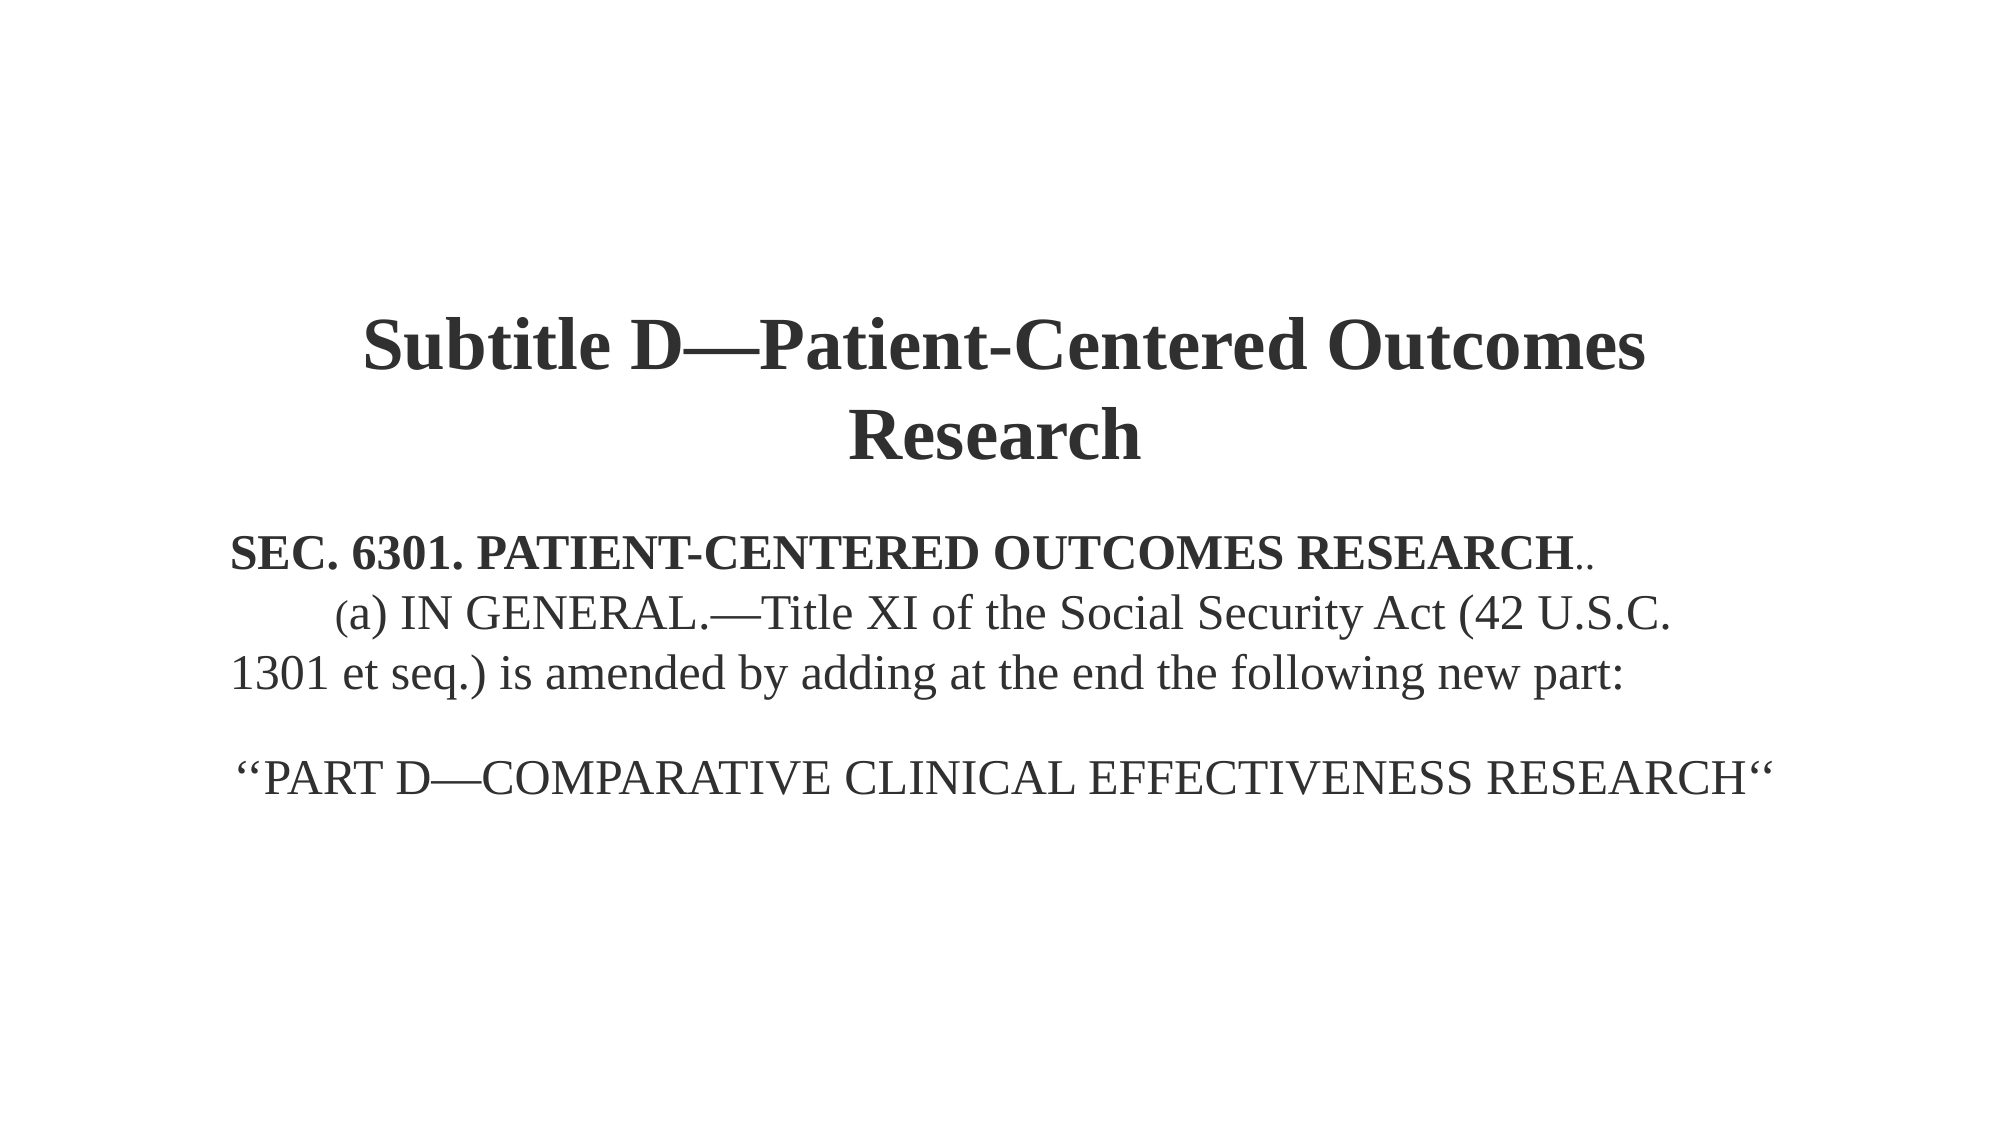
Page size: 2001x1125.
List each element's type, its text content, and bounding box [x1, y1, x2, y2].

text_box Subtitle D—Patient-Centered Outcomes Research SEC. 6301. PATIENT-CENTERED OUTCOMES RESEARCH.. (a) IN GENERAL.—Title XI of the Social Security Act (42 U.S.C. 1301 et seq.) is amended by adding at the end the following new part: ‘‘PART D—COMPARATIVE CLINICAL EFFECTIVENESS RESEARCH‘‘ [215, 287, 1795, 813]
